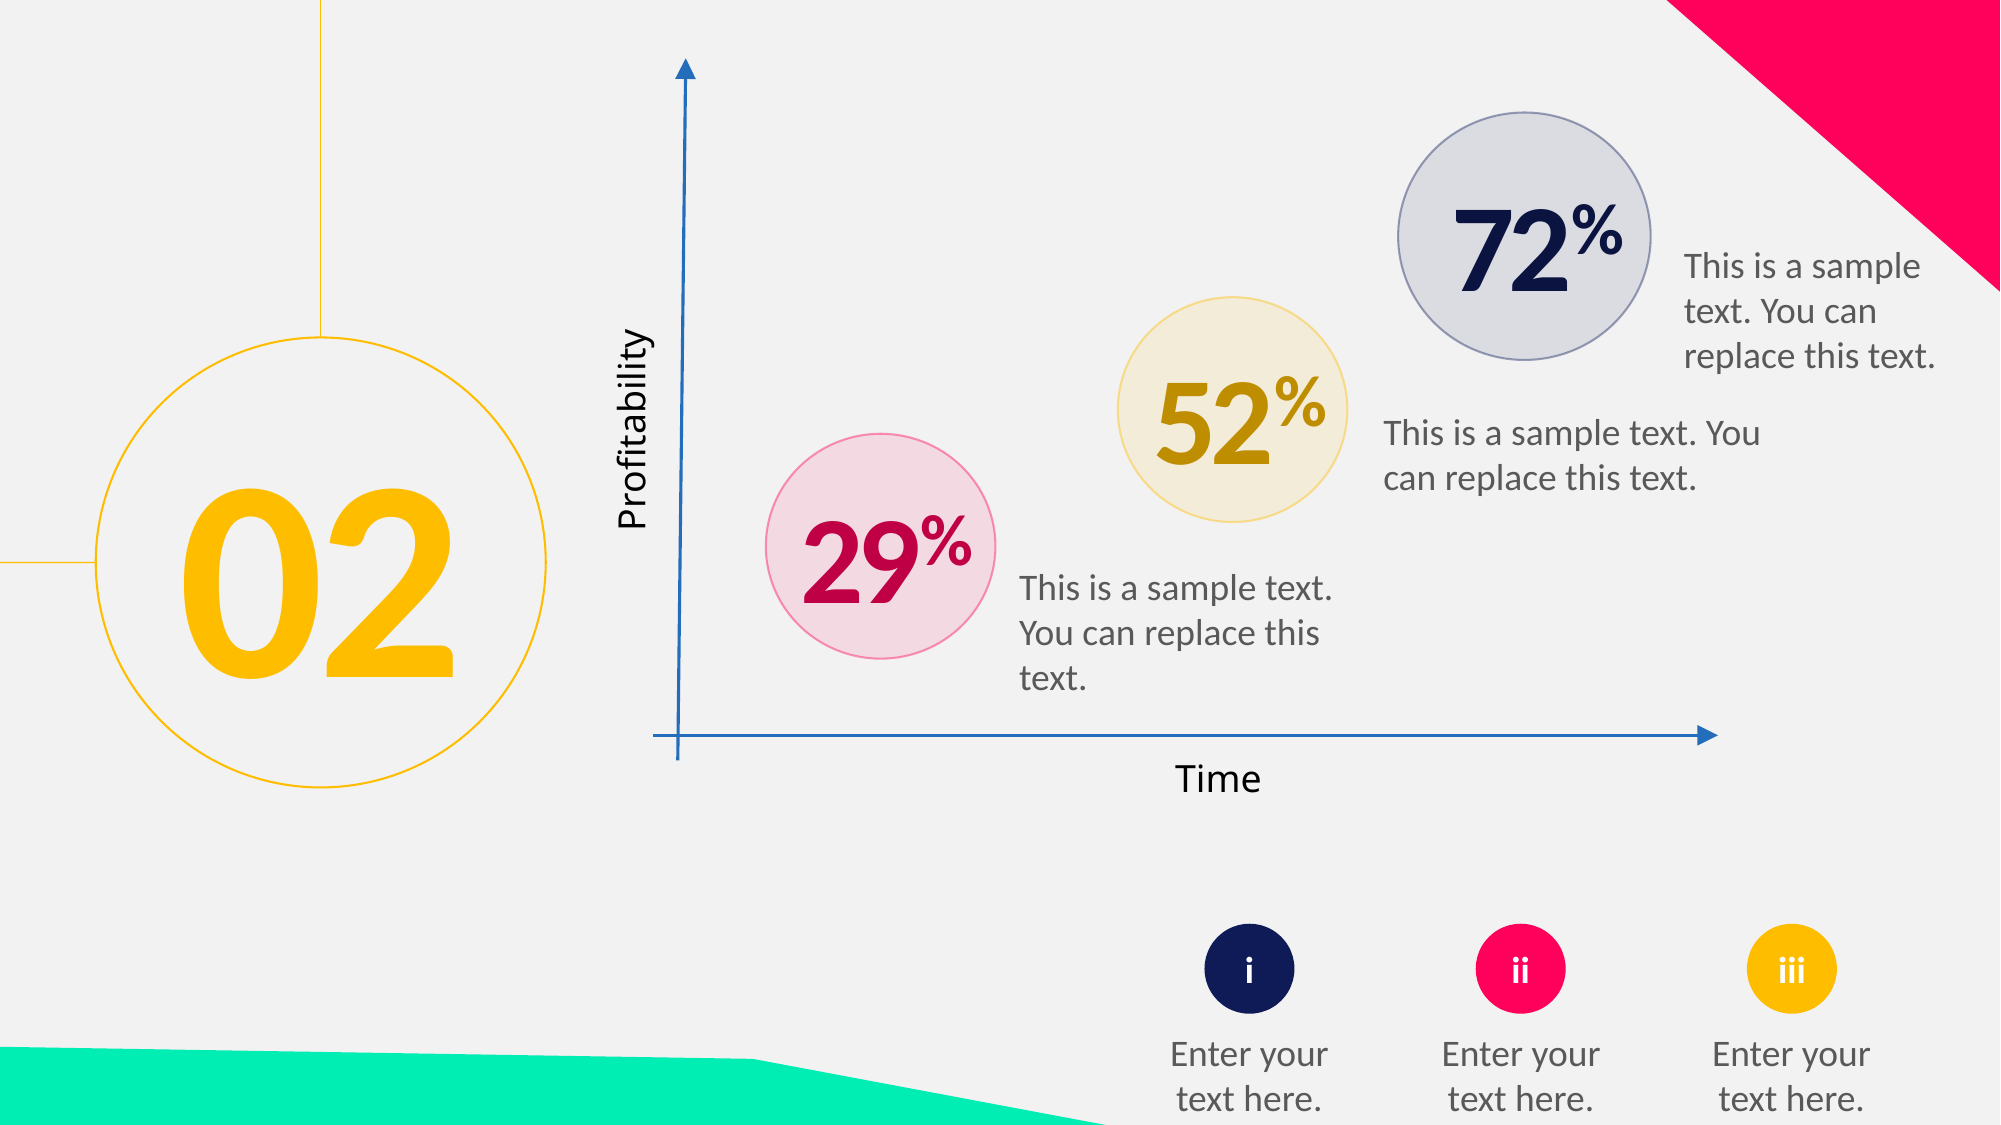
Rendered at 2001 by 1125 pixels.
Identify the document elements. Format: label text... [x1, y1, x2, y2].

text_box [1664, 0, 2000, 233]
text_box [1682, 923, 1902, 1125]
text_box [184, 743, 457, 789]
text_box [0, 1045, 1112, 1125]
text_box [600, 58, 1719, 809]
text_box [184, 336, 457, 382]
text_box This is a sample text. You can replace this text. [1719, 233, 2000, 384]
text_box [1411, 923, 1631, 1125]
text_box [1139, 923, 1360, 1125]
text_box [94, 428, 139, 697]
text_box [503, 428, 547, 697]
text_box This is a sample text. You can replace this text. [1719, 400, 1798, 506]
text_box 02 [139, 382, 503, 743]
